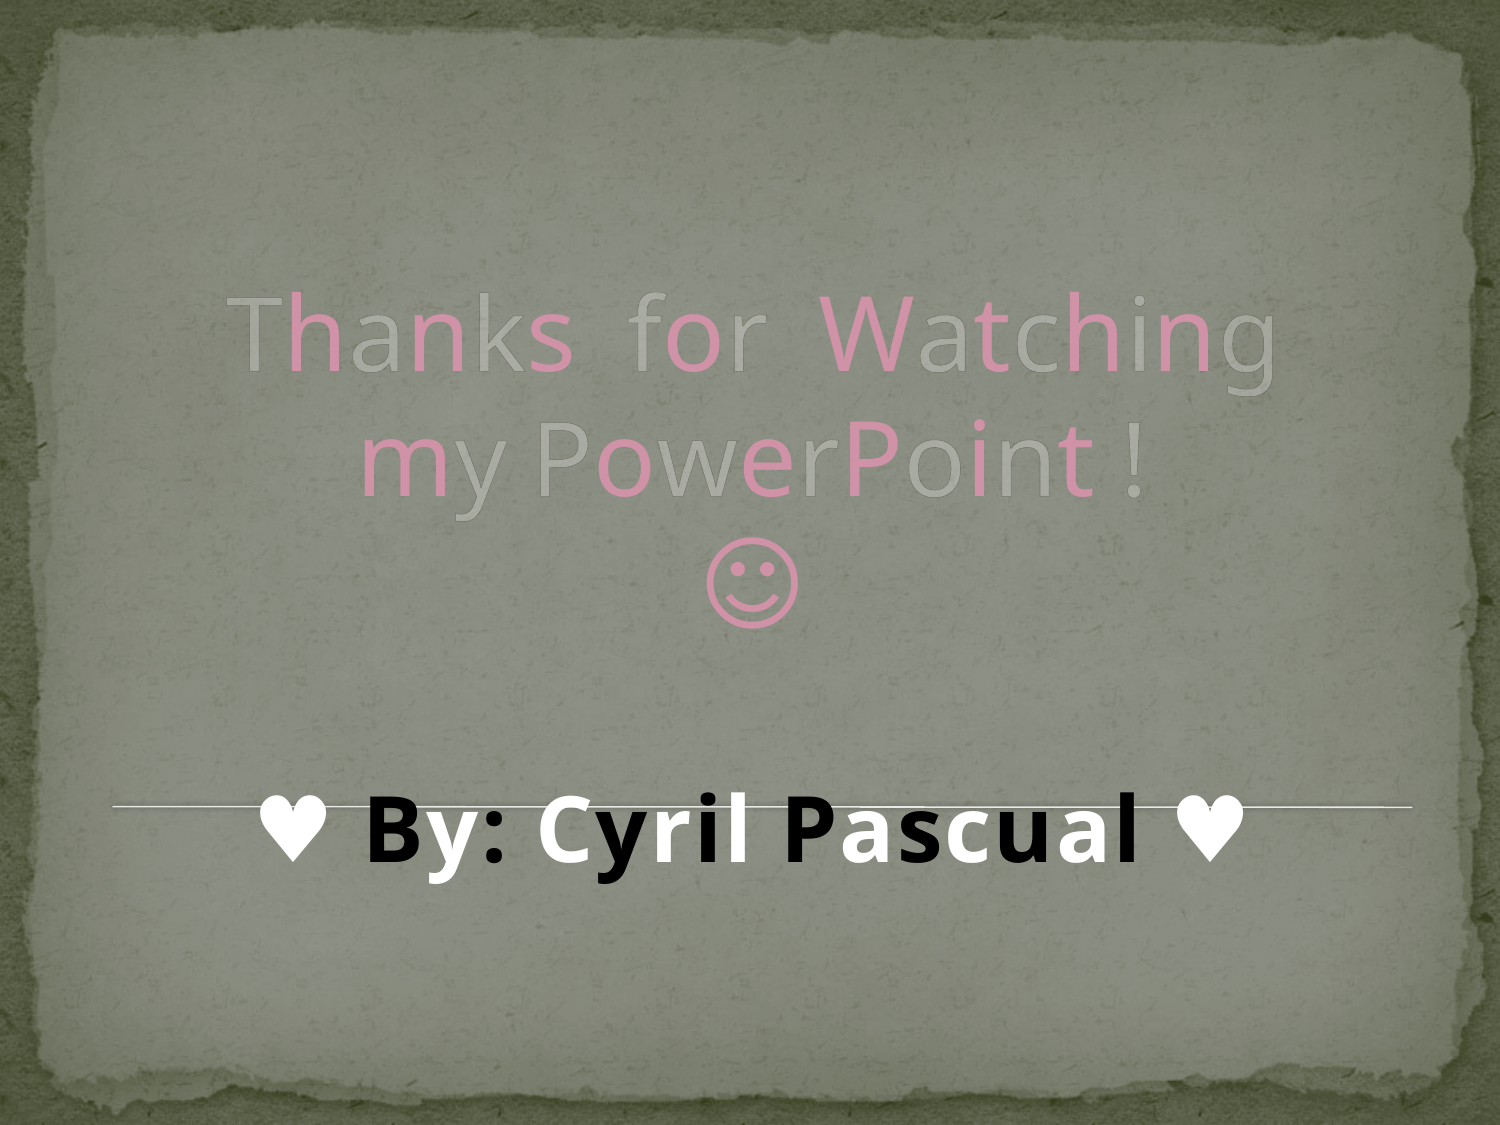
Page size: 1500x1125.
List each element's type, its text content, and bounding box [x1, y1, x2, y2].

list ♥ By: Cyril Pascual ♥ [171, 763, 1334, 1011]
title Thanks for Watching my PowerPoint ! ☺ [171, 349, 1334, 650]
